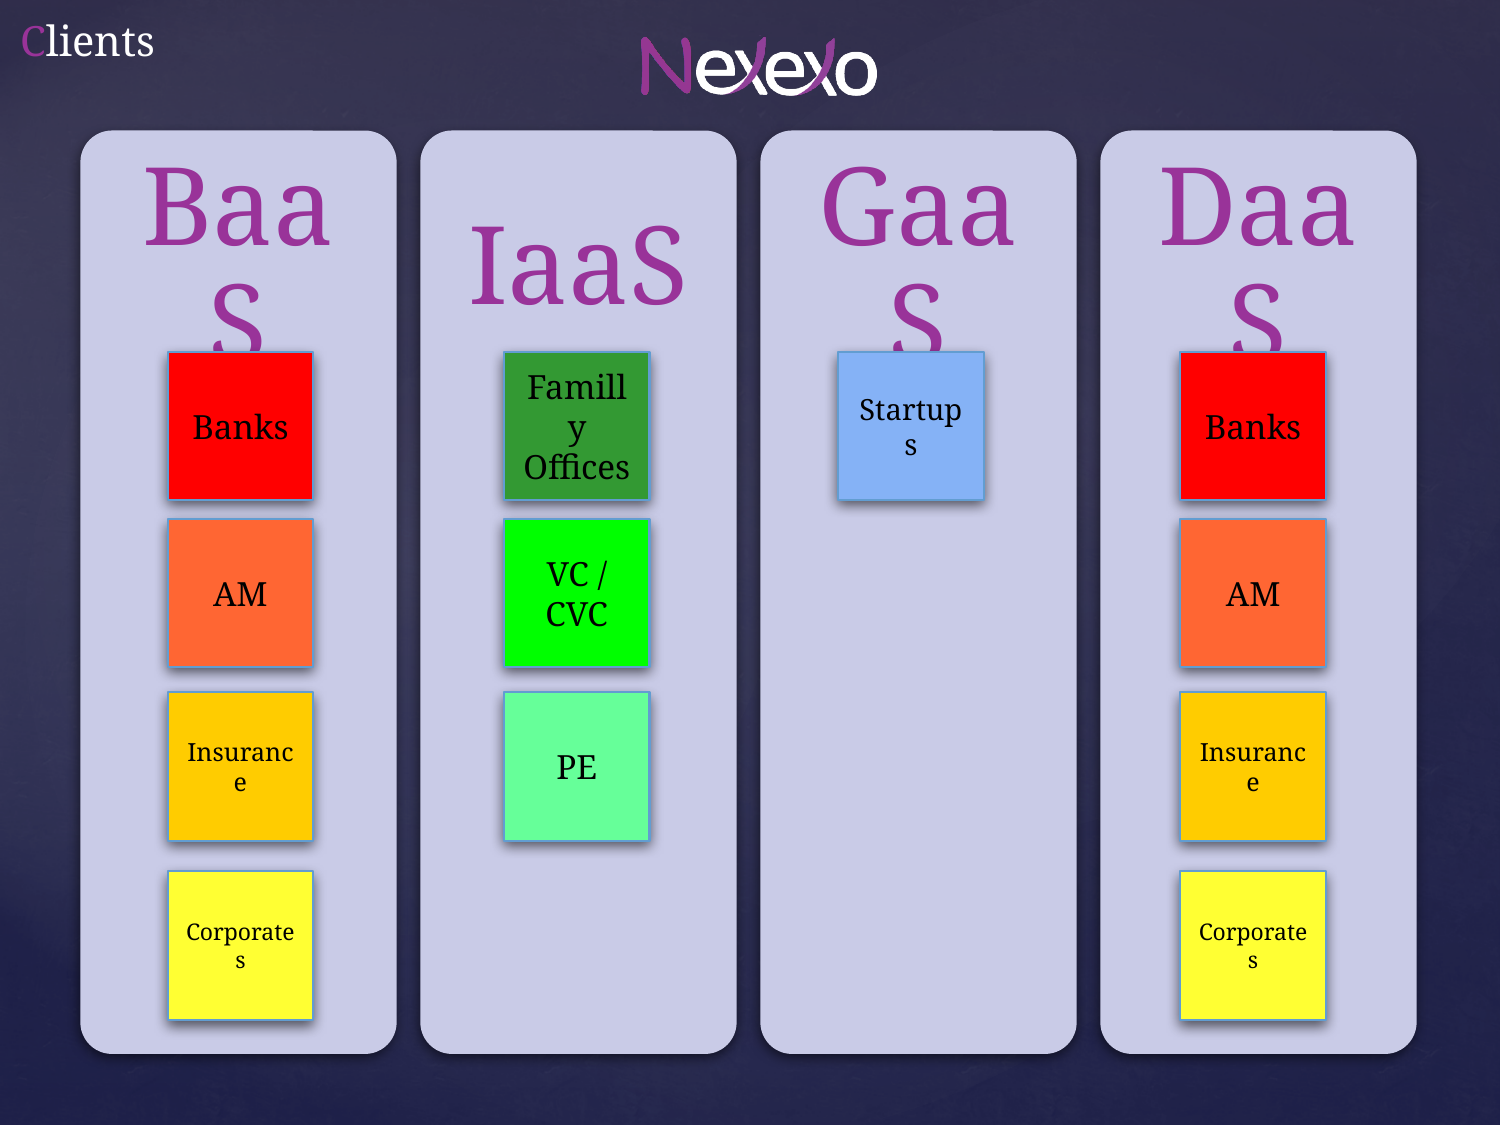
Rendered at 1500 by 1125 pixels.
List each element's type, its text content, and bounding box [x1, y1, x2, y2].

text_box Clients [5, 7, 170, 73]
picture [576, 17, 912, 129]
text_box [79, 129, 1418, 1055]
